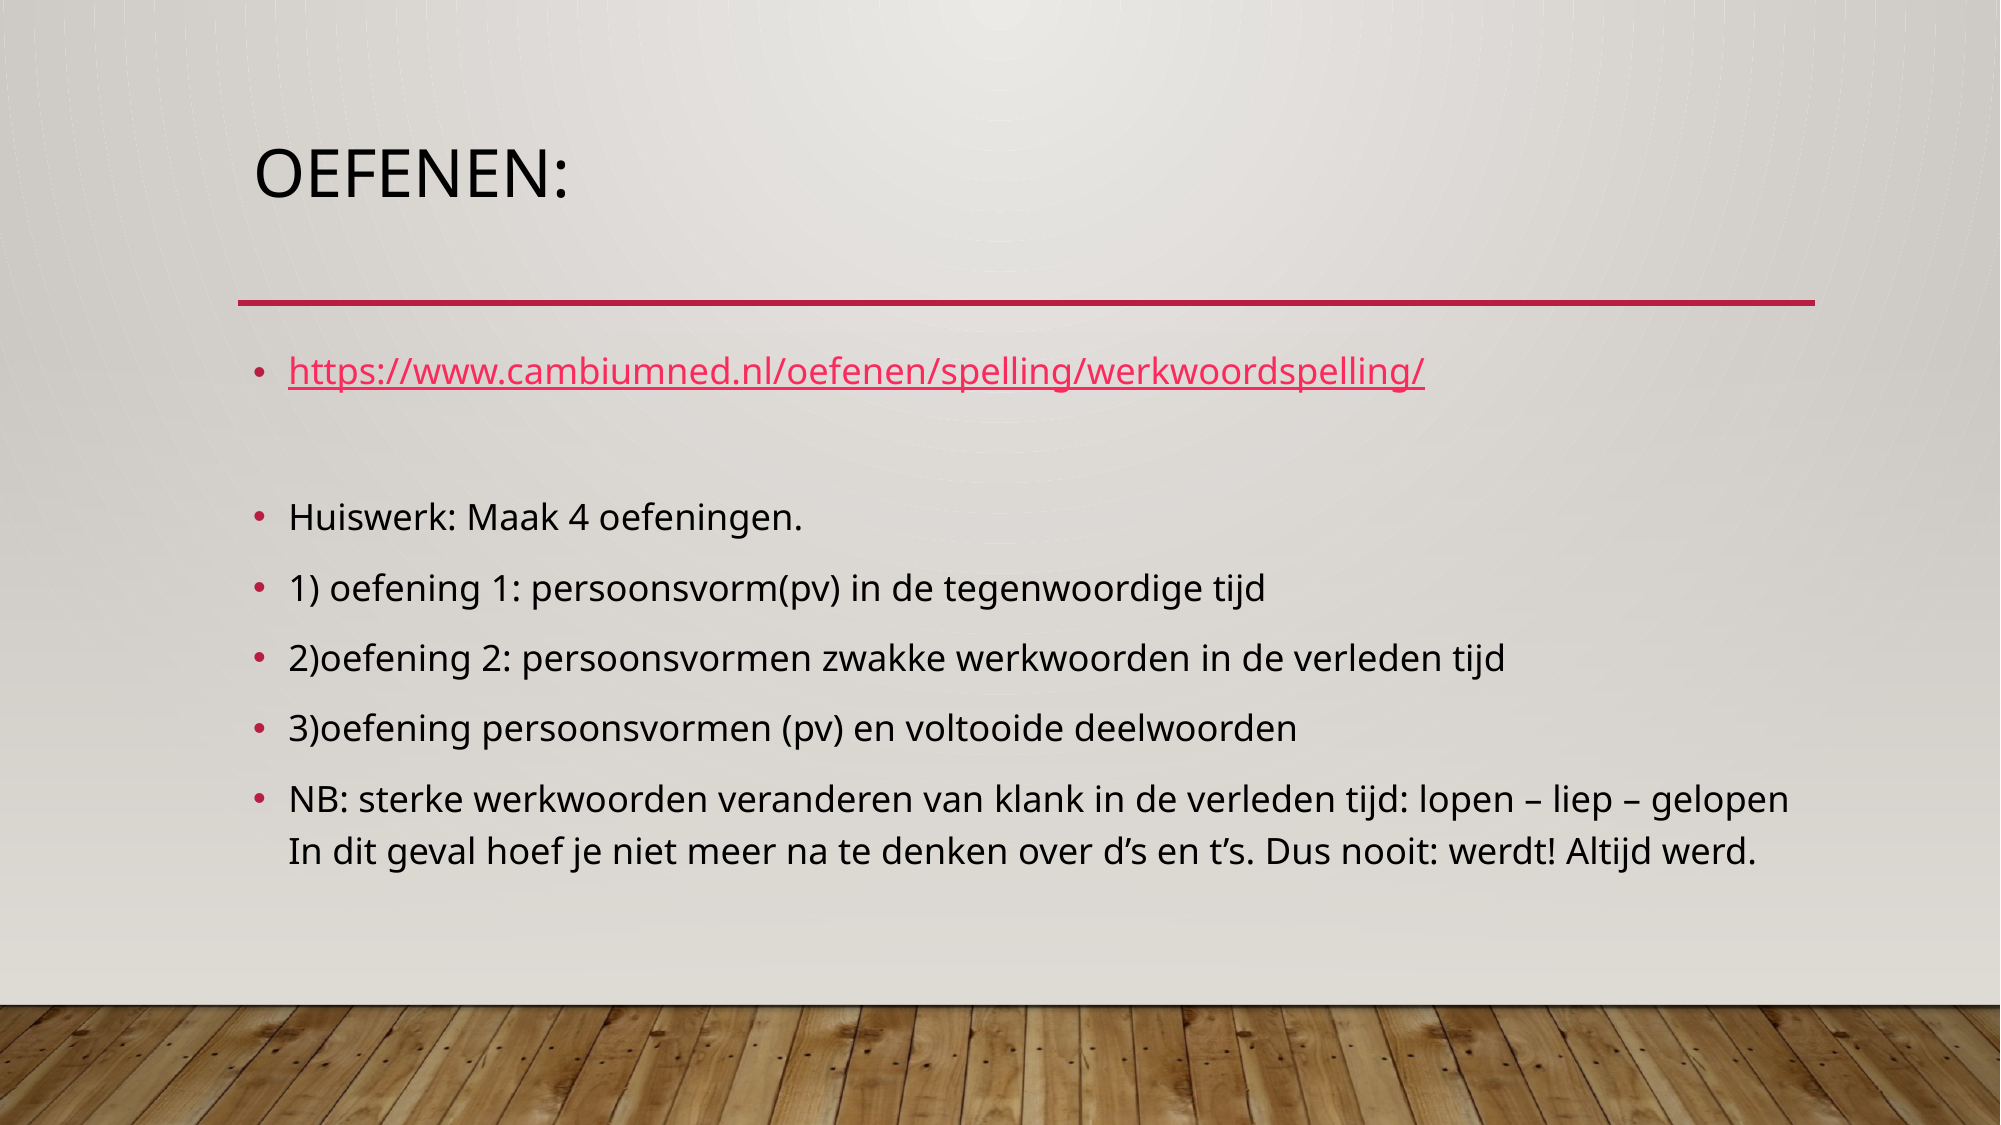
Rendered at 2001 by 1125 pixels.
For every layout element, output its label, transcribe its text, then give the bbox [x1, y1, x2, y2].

list https://www.cambiumned.nl/oefenen/spelling/werkwoordspelling/ Huiswerk: Maak 4 oefeningen. 1) oefening 1: persoonsvorm(pv) in de tegenwoordige tijd 2)oefening 2: persoonsvormen zwakke werkwoorden in de verleden tijd 3)oefening persoonsvormen (pv) en voltooide deelwoorden NB: sterke werkwoorden veranderen van klank in de verleden tijd: lopen – liep – gelopen In dit geval hoef je niet meer na te denken over d’s en t’s. Dus nooit: werdt! Altijd werd. [238, 330, 1814, 897]
title Oefenen: [238, 131, 1814, 305]
picture [0, 1005, 2000, 1125]
